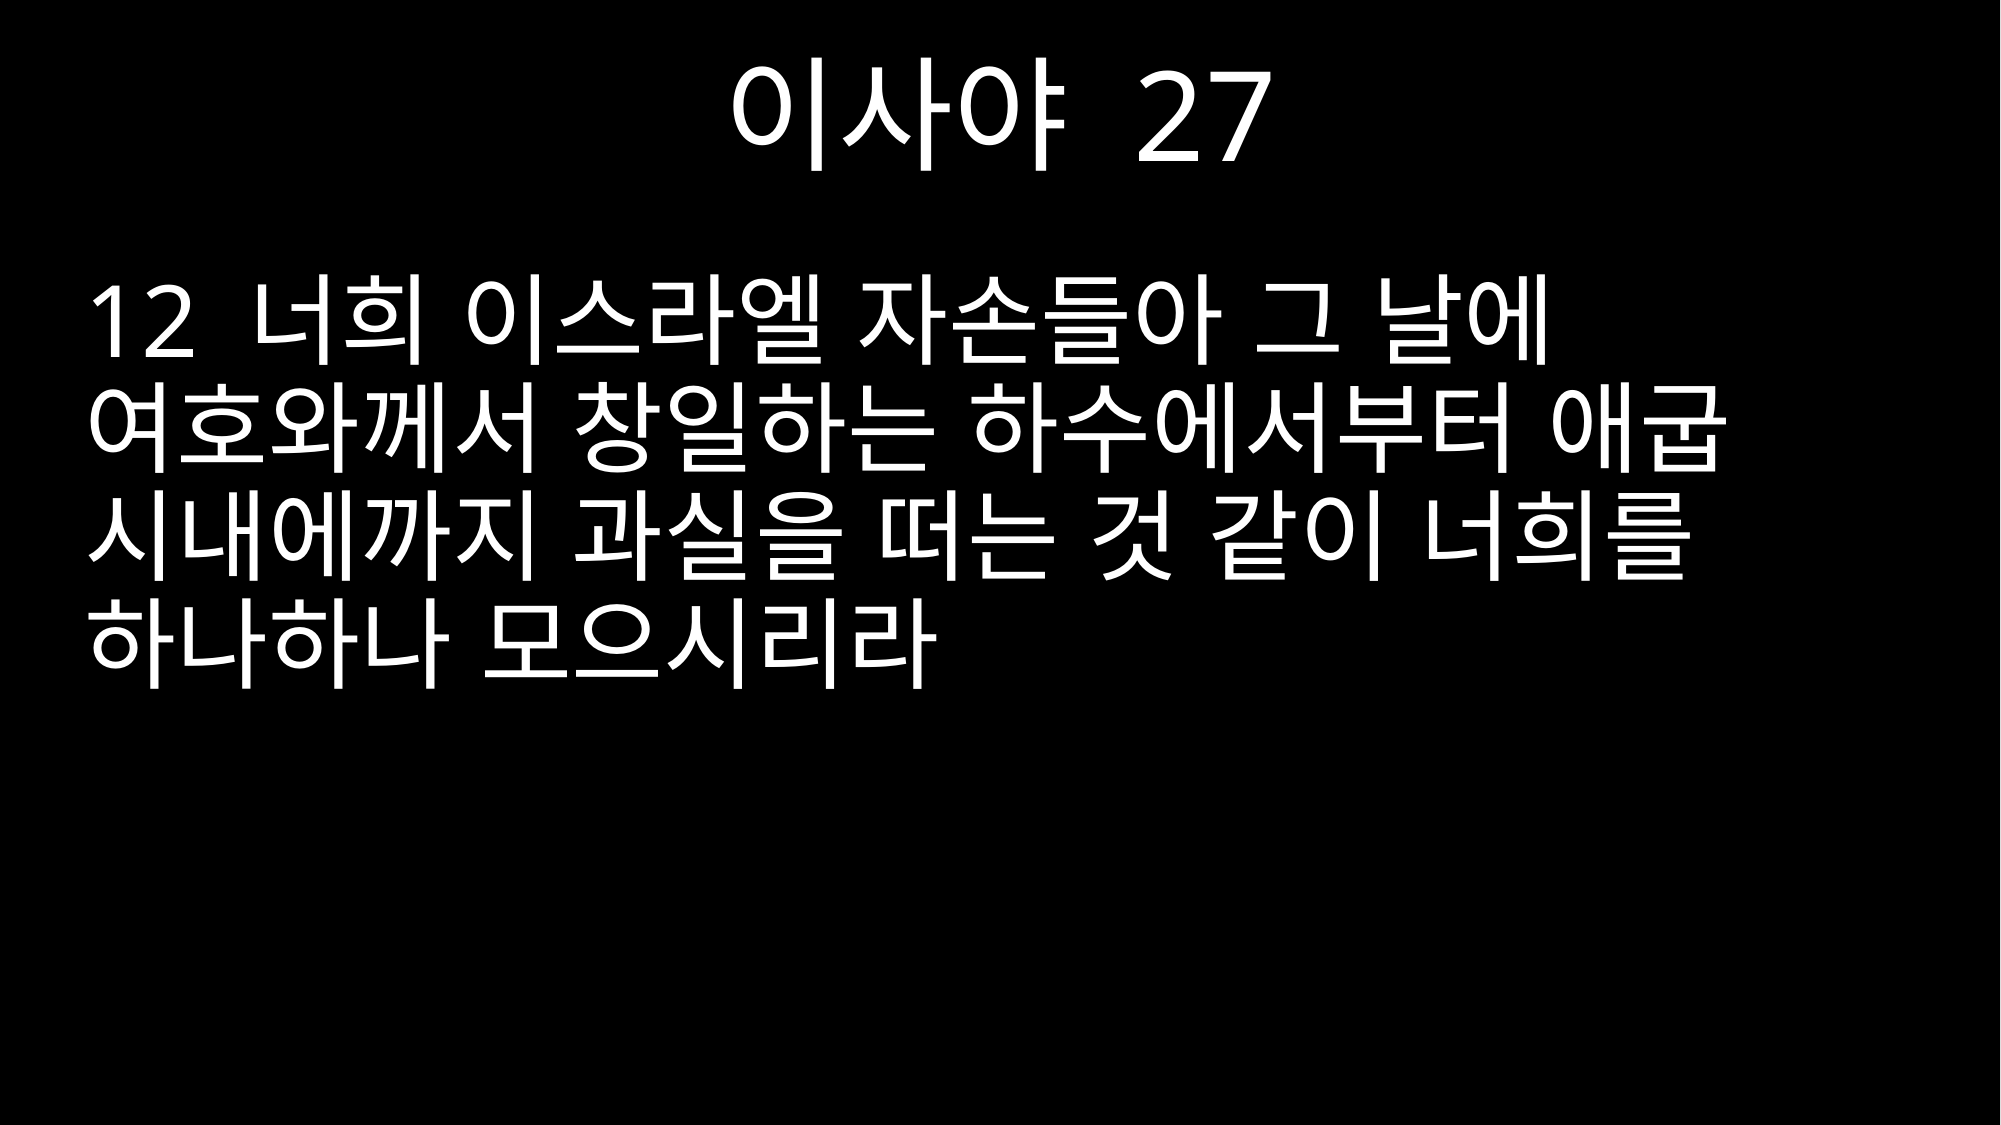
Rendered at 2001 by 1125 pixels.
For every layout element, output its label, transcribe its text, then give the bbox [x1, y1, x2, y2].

picture [0, 0, 2001, 1125]
footer 이사야 27 [0, 32, 2000, 192]
list 12 너희 이스라엘 자손들아 그 날에 여호와께서 창일하는 하수에서부터 애굽 시내에까지 과실을 떠는 것 같이 너희를 하나하나 모으시리라 [69, 263, 1953, 423]
